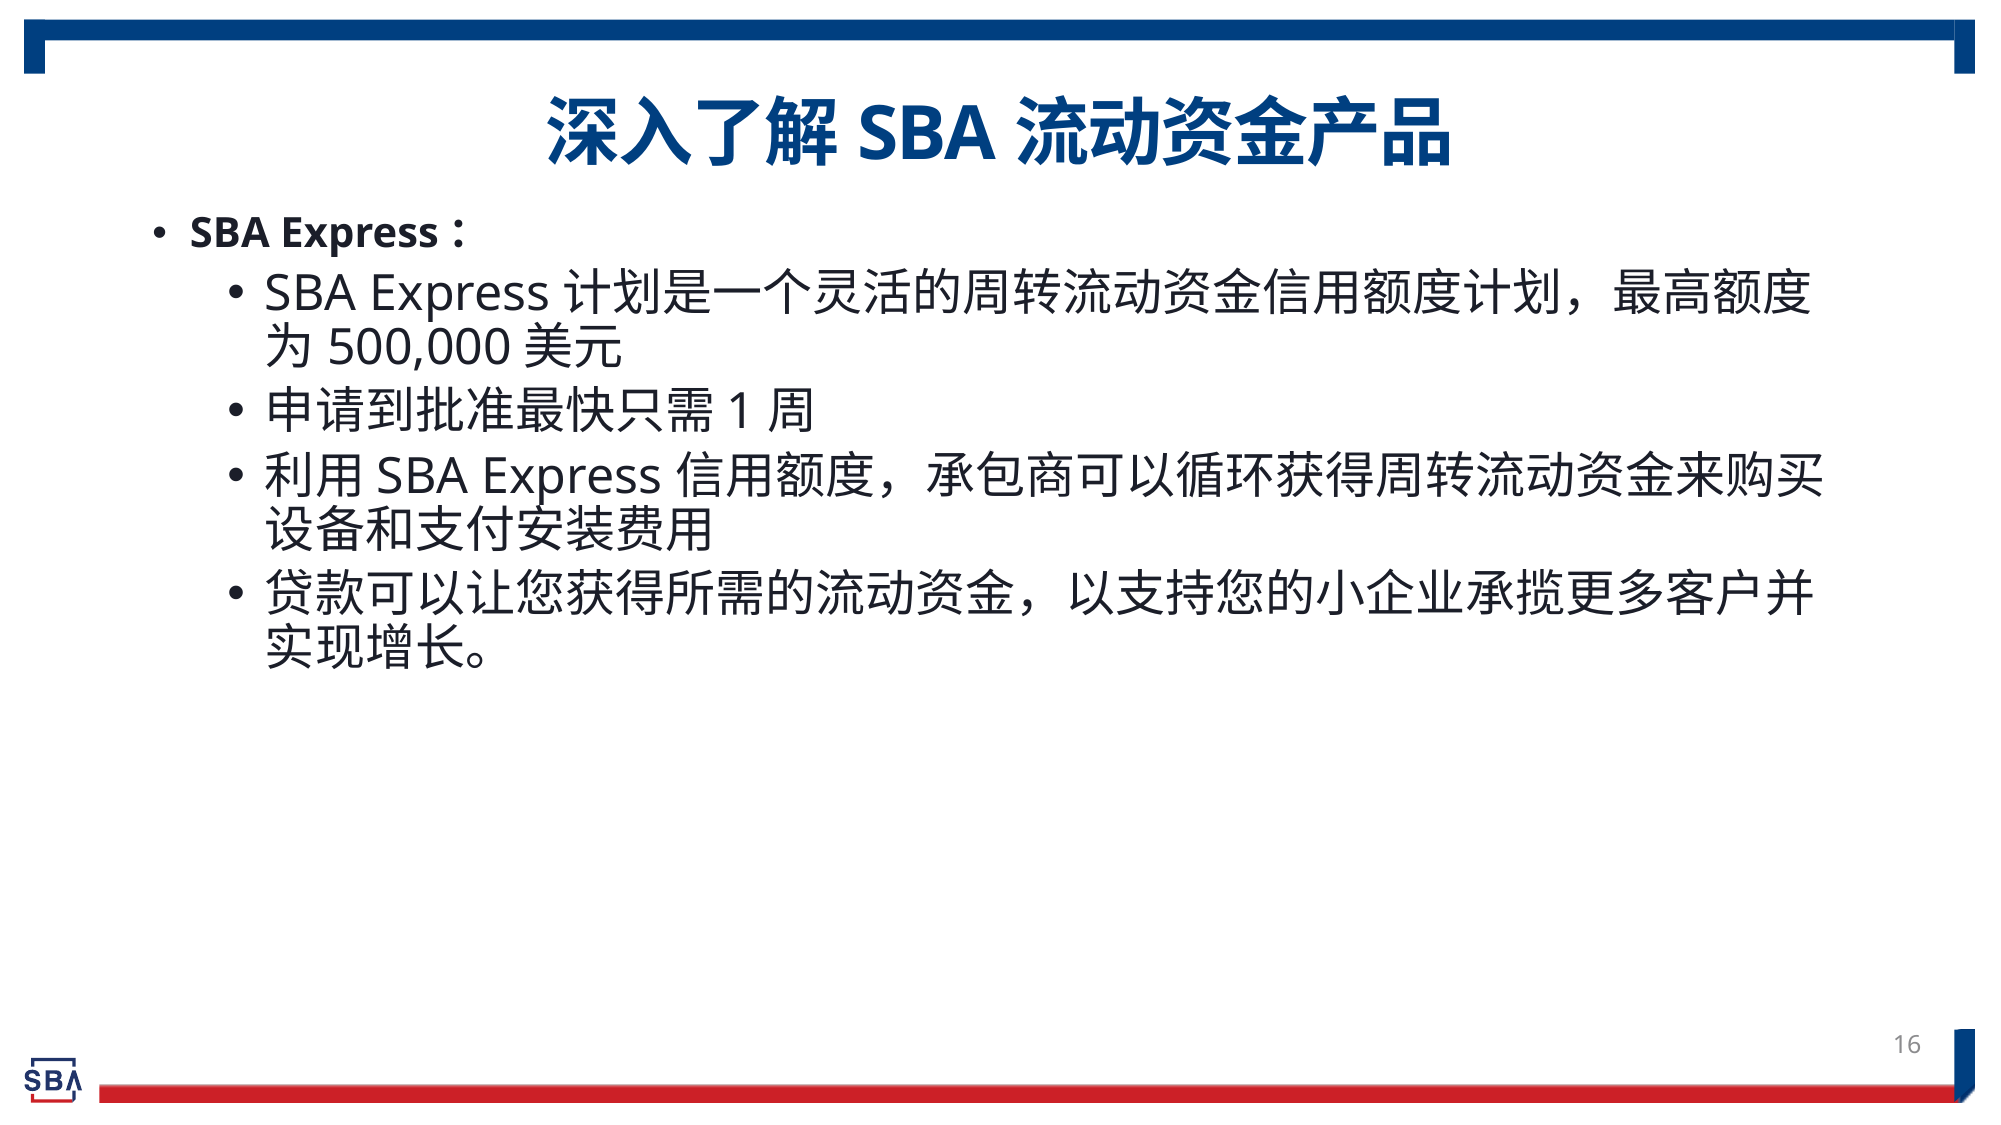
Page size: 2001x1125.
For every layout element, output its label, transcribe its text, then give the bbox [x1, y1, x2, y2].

slide_number 16 [1486, 1016, 1937, 1076]
title 深入了解SBA流动资金产品 [137, 87, 1863, 186]
list SBA Express： SBA Express计划是一个灵活的周转流动资金信用额度计划，最高额度为500,000美元 申请到批准最快只需1周 利用SBA Express信用额度，承包商可以循环获得周转流动资金来购买设备和支付安装费用 贷款可以让您获得所需的流动资金，以支持您的小企业承揽更多客户并实现增长。 [137, 204, 1875, 990]
